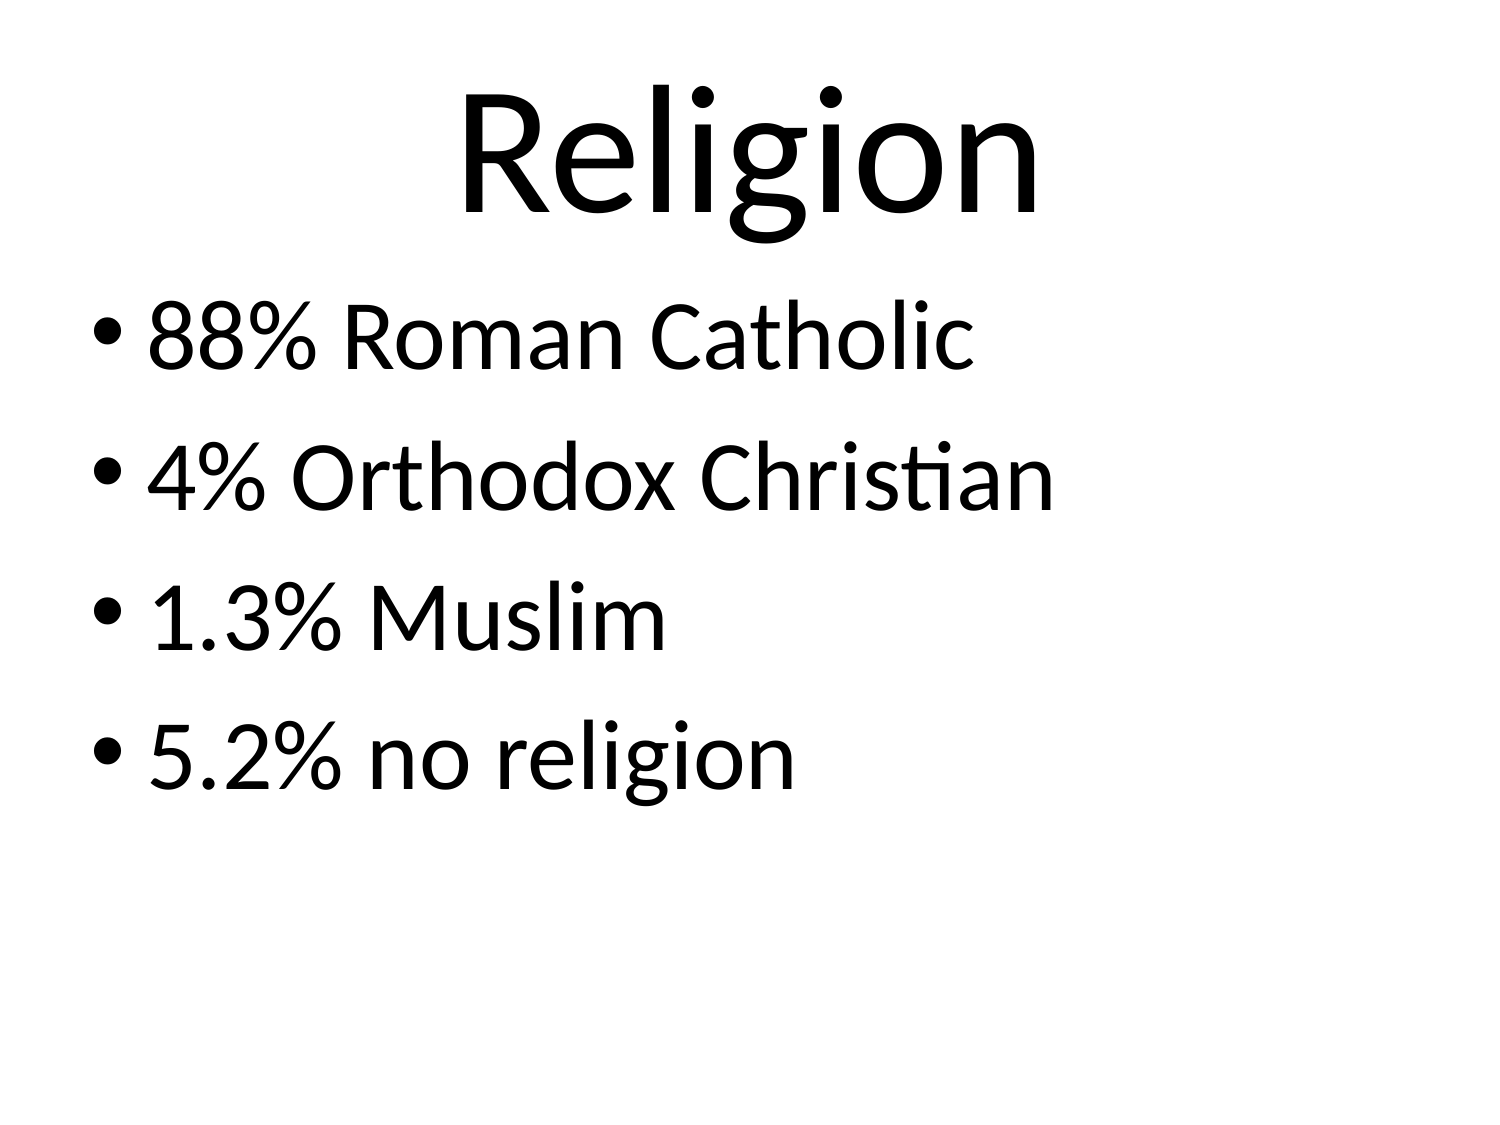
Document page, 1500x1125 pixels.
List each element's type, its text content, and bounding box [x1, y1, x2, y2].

list 88% Roman Catholic 4% Orthodox Christian 1.3% Muslim 5.2% no religion [75, 262, 1425, 1005]
title Religion [75, 45, 1425, 233]
